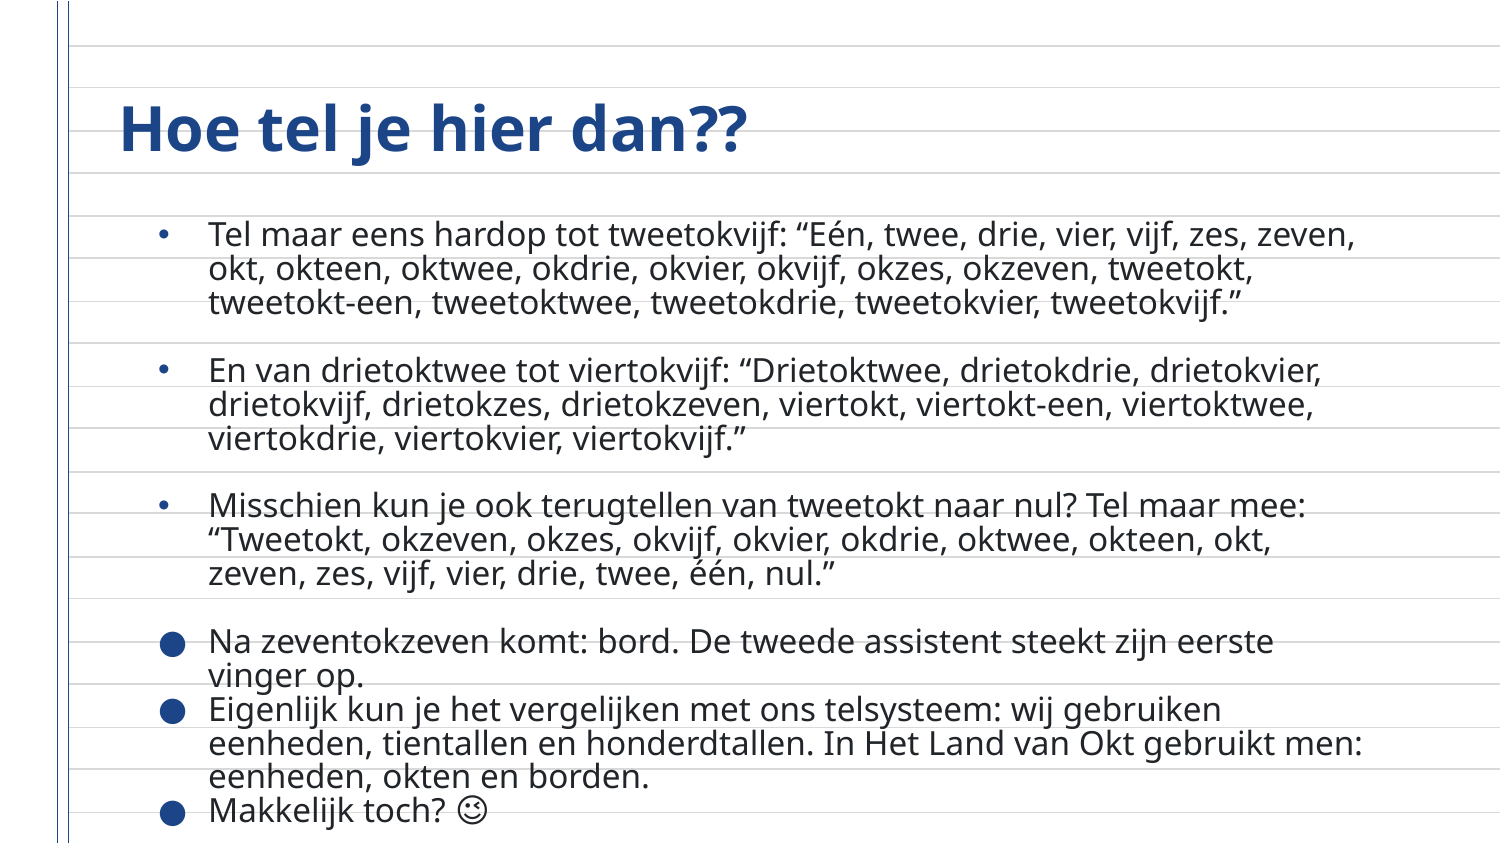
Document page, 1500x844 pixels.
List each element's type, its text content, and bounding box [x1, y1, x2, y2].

title Hoe tel je hier dan?? [118, 88, 1382, 148]
list Tel maar eens hardop tot tweetokvijf: “Eén, twee, drie, vier, vijf, zes, zeven, okt, okteen, oktwee, okdrie, okvier, okvijf, okzes, okzeven, tweetokt, tweetokt-een, tweetoktwee, tweetokdrie, tweetokvier, tweetokvijf.” En van drietoktwee tot viertokvijf: “Drietoktwee, drietokdrie, drietokvier, drietokvijf, drietokzes, drietokzeven, viertokt, viertokt-een, viertoktwee, viertokdrie, viertokvier, viertokvijf.” Misschien kun je ook terugtellen van tweetokt naar nul? Tel maar mee: “Tweetokt, okzeven, okzes, okvijf, okvier, okdrie, oktwee, okteen, okt, zeven, zes, vijf, vier, drie, twee, één, nul.” Na zeventokzeven komt: bord. De tweede assistent steekt zijn eerste vinger op. Eigenlijk kun je het vergelijken met ons telsysteem: wij gebruiken eenheden, tientallen en honderdtallen. In Het Land van Okt gebruikt men: eenheden, okten en borden. Makkelijk toch? 😉 [118, 204, 1382, 769]
